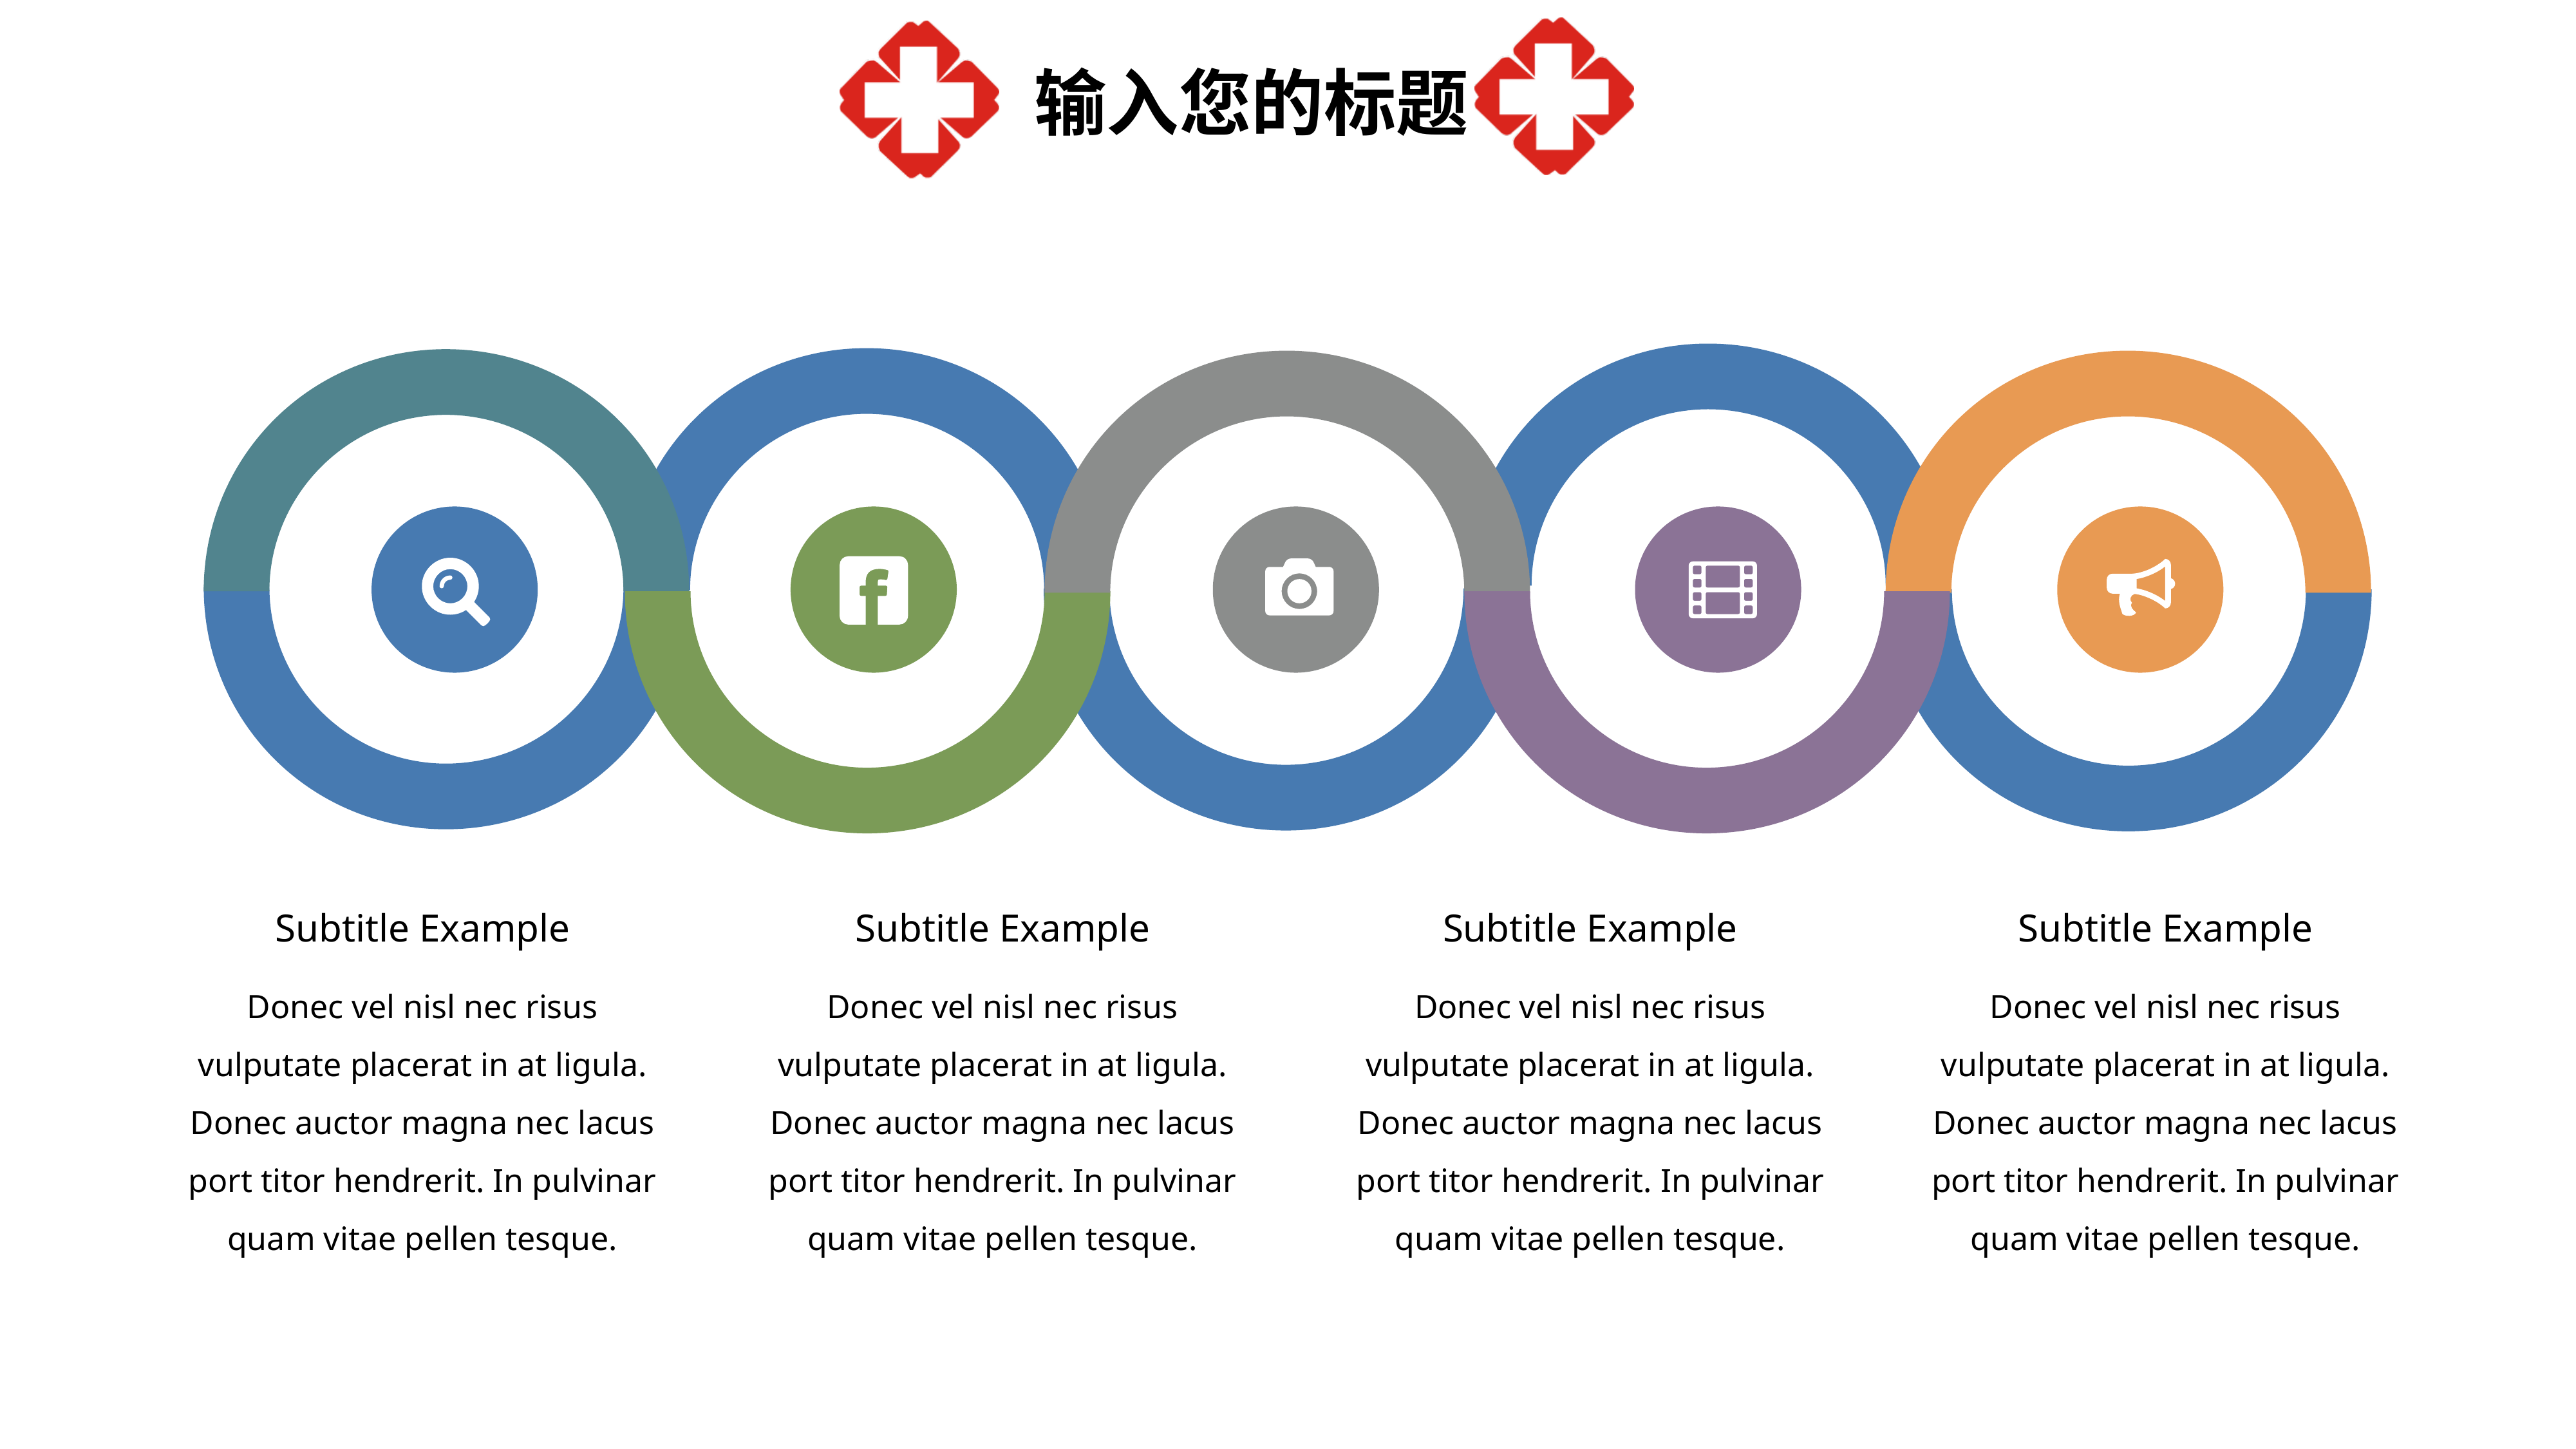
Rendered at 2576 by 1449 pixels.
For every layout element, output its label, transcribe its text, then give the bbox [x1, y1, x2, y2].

list Donec vel nisl nec risus vulputate placerat in at ligula. Donec auctor magna nec lacus port titor hendrerit. In pulvinar quam vitae pellen tesque. [162, 954, 683, 1281]
list Donec vel nisl nec risus vulputate placerat in at ligula. Donec auctor magna nec lacus port titor hendrerit. In pulvinar quam vitae pellen tesque. [742, 954, 1263, 1281]
list Subtitle Example [1905, 898, 2426, 954]
list Subtitle Example [742, 898, 1263, 954]
text_box 输入您的标题 [1002, 52, 1471, 149]
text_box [203, 348, 2371, 834]
picture [1474, 17, 1634, 176]
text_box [203, 343, 2372, 348]
list Donec vel nisl nec risus vulputate placerat in at ligula. Donec auctor magna nec lacus port titor hendrerit. In pulvinar quam vitae pellen tesque. [1905, 954, 2426, 1281]
picture [839, 20, 999, 178]
list Subtitle Example [162, 898, 683, 954]
list Subtitle Example [1330, 898, 1851, 954]
list Donec vel nisl nec risus vulputate placerat in at ligula. Donec auctor magna nec lacus port titor hendrerit. In pulvinar quam vitae pellen tesque. [1330, 954, 1851, 1281]
